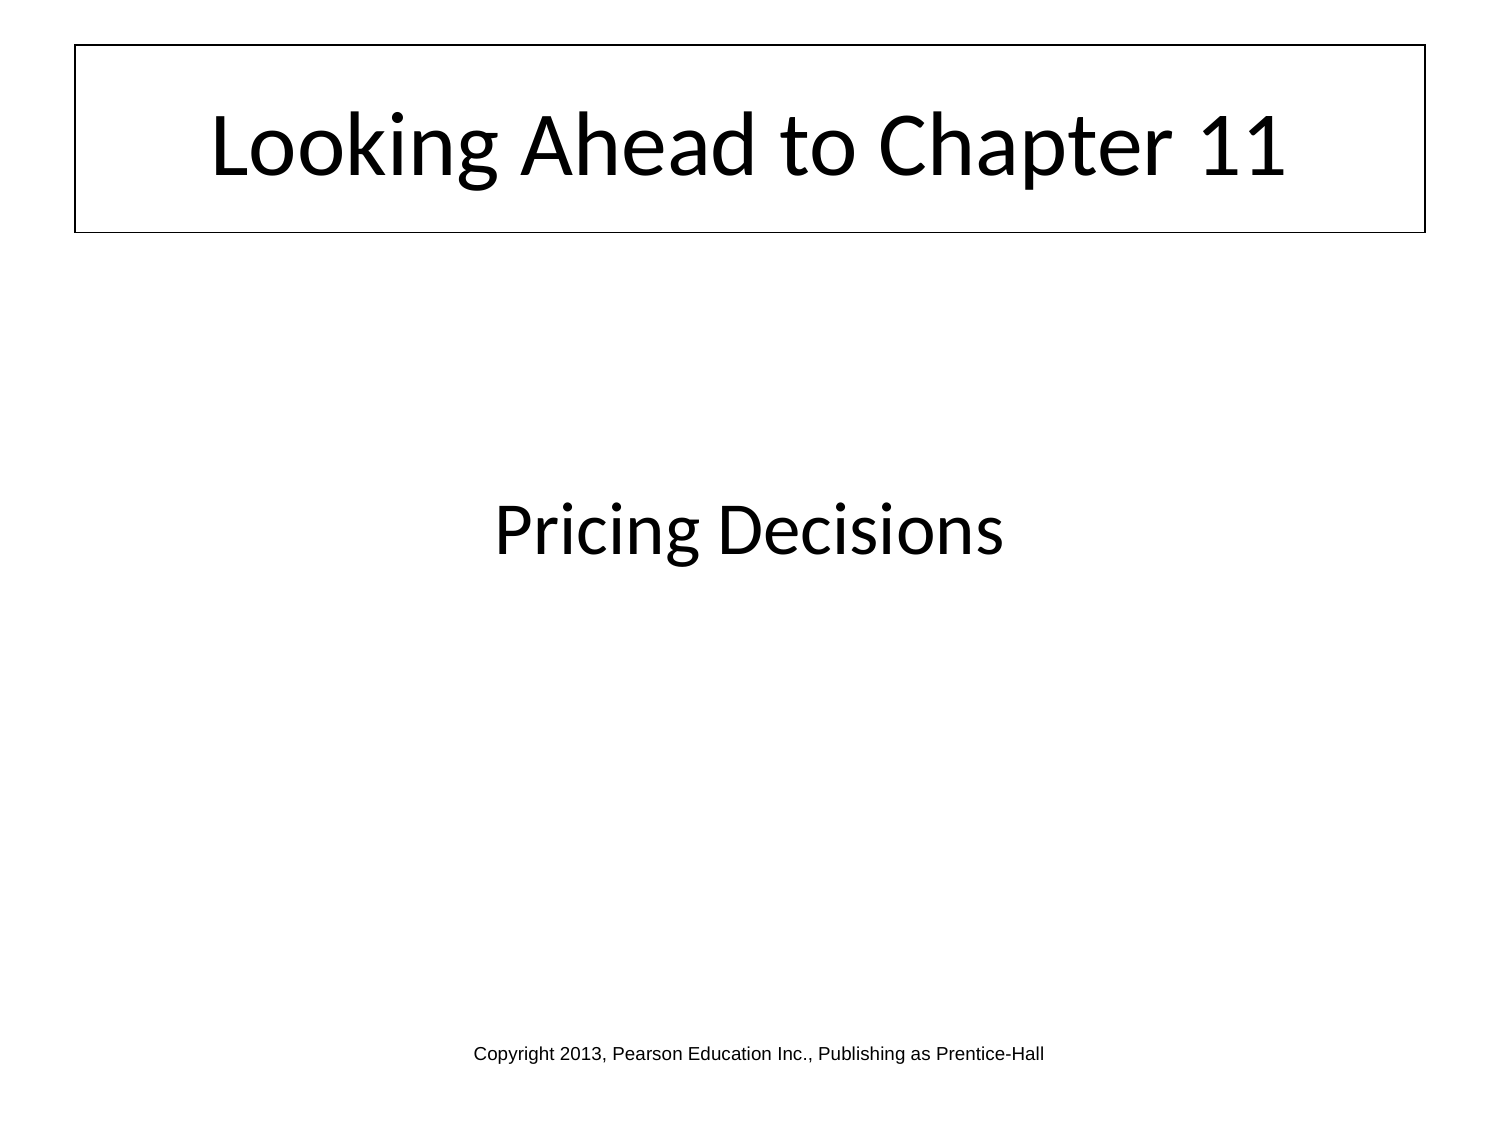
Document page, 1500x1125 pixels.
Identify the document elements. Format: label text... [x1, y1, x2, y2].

text_box Copyright 2013, Pearson Education Inc., Publishing as Prentice-Hall [459, 1033, 1059, 1094]
title Looking Ahead to Chapter 11 [74, 44, 1426, 233]
list Pricing Decisions [74, 471, 1426, 645]
